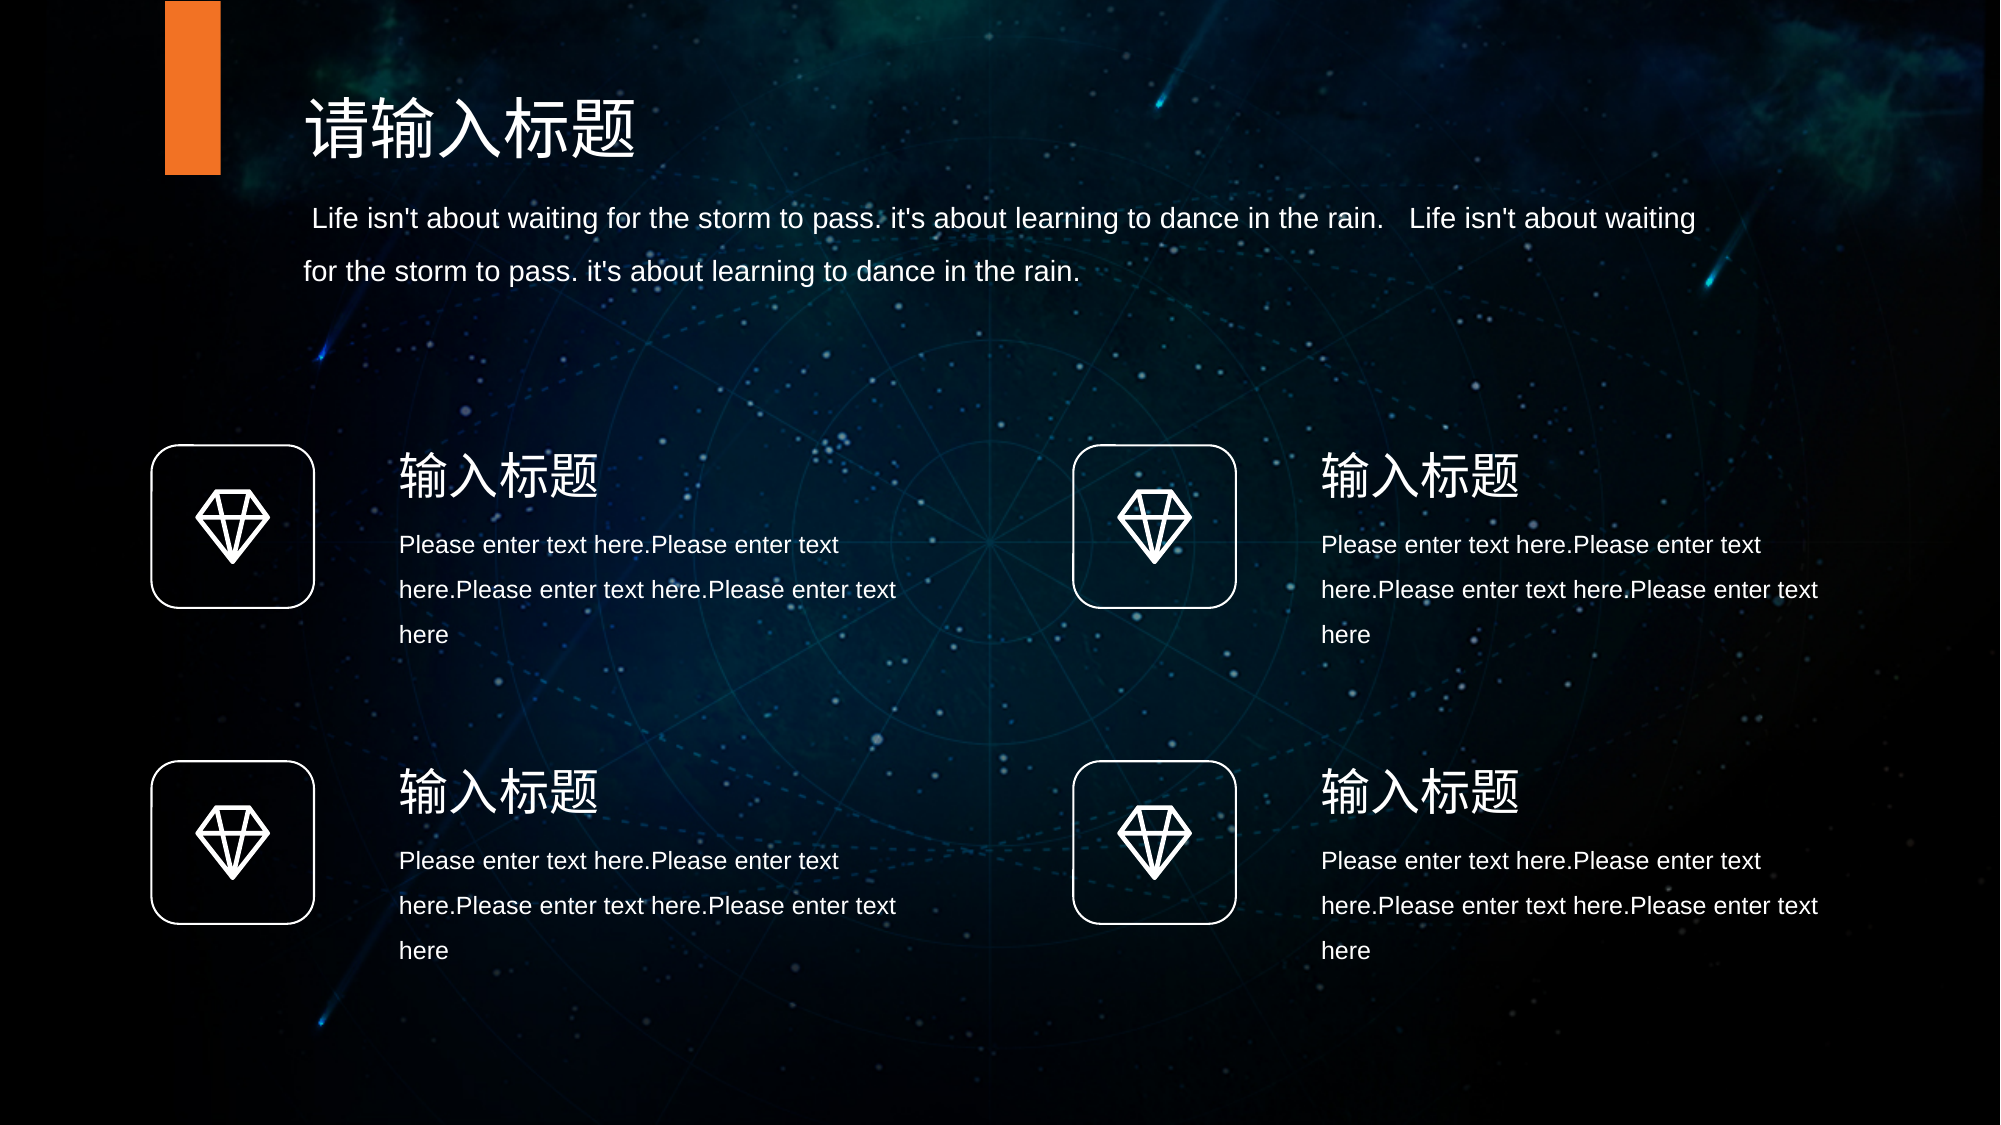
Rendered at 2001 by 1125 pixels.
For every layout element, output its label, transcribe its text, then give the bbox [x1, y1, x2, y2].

text_box Please enter text here.Please enter text here.Please enter text here.Please enter text here [1306, 506, 1873, 656]
text_box Please enter text here.Please enter text here.Please enter text here.Please enter text here [384, 822, 951, 972]
text_box 输入标题 [384, 437, 908, 512]
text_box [151, 761, 314, 924]
text_box 请输入标题 [288, 79, 652, 174]
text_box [1073, 445, 1236, 608]
text_box Please enter text here.Please enter text here.Please enter text here.Please enter text here [384, 506, 951, 656]
text_box Life isn't about waiting for the storm to pass. it's about learning to dance in the rain. Life isn't about waiting for the storm to pass. it's about learning to dance in the rain. [288, 174, 1746, 295]
text_box 输入标题 [1306, 437, 1830, 512]
picture [0, 0, 2000, 1125]
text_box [151, 445, 314, 608]
text_box 输入标题 [384, 753, 908, 828]
text_box Please enter text here.Please enter text here.Please enter text here.Please enter text here [1306, 822, 1873, 972]
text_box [1073, 761, 1236, 924]
text_box [165, 1, 221, 175]
text_box 输入标题 [1306, 753, 1830, 828]
